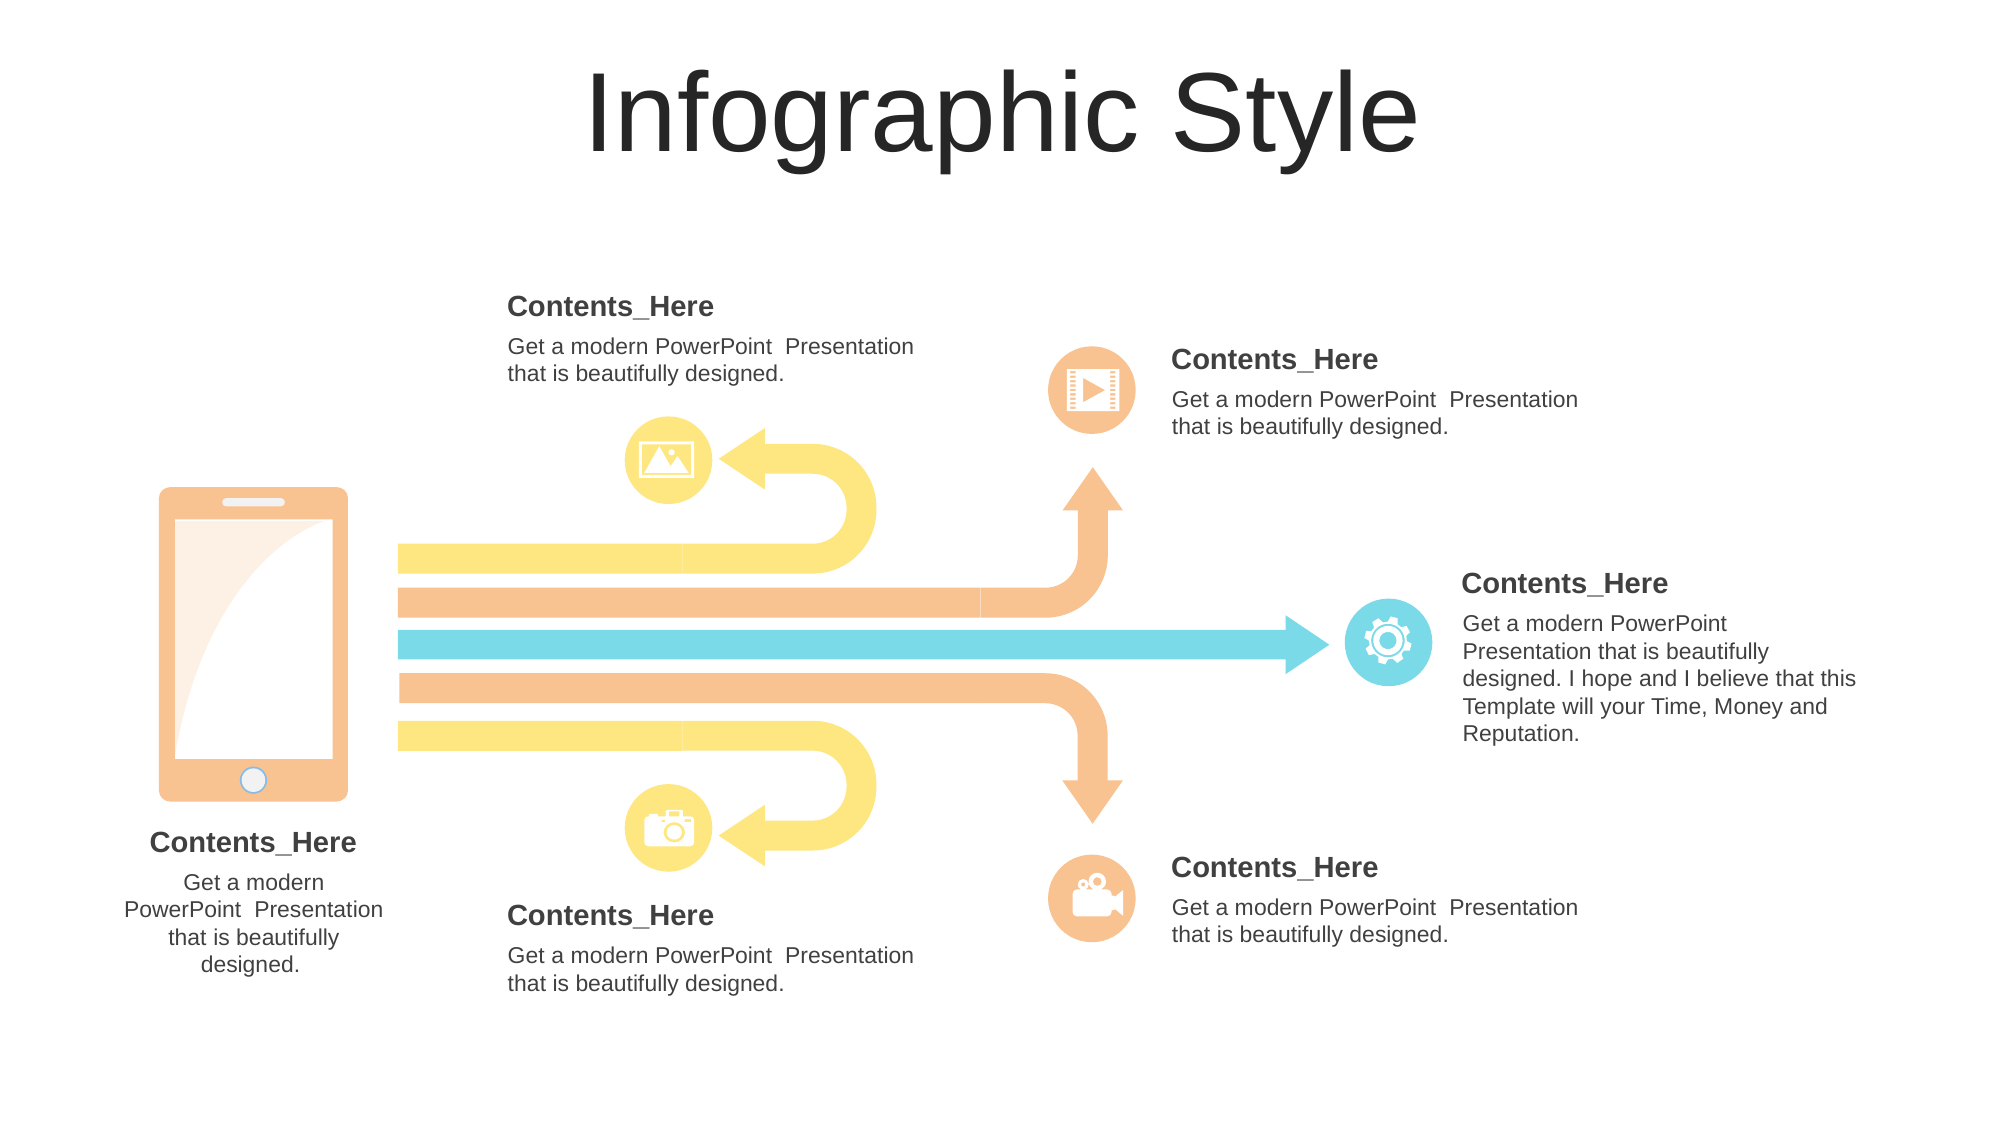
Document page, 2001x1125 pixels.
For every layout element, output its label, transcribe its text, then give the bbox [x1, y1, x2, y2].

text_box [1156, 840, 1594, 956]
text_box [397, 467, 1124, 618]
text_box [158, 486, 348, 802]
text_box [1156, 332, 1594, 448]
text_box [638, 415, 699, 427]
list Infographic Style [53, 55, 1952, 175]
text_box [108, 815, 399, 987]
text_box [1066, 368, 1120, 412]
text_box [396, 613, 1332, 677]
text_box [397, 427, 877, 574]
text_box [492, 889, 941, 1005]
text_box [1446, 557, 1883, 728]
text_box [1047, 345, 1137, 435]
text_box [399, 673, 1123, 824]
text_box [1363, 615, 1413, 666]
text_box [397, 720, 877, 867]
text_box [492, 279, 941, 395]
text_box [646, 867, 691, 873]
text_box [1071, 871, 1125, 918]
text_box [1343, 597, 1434, 688]
text_box [1047, 853, 1137, 944]
